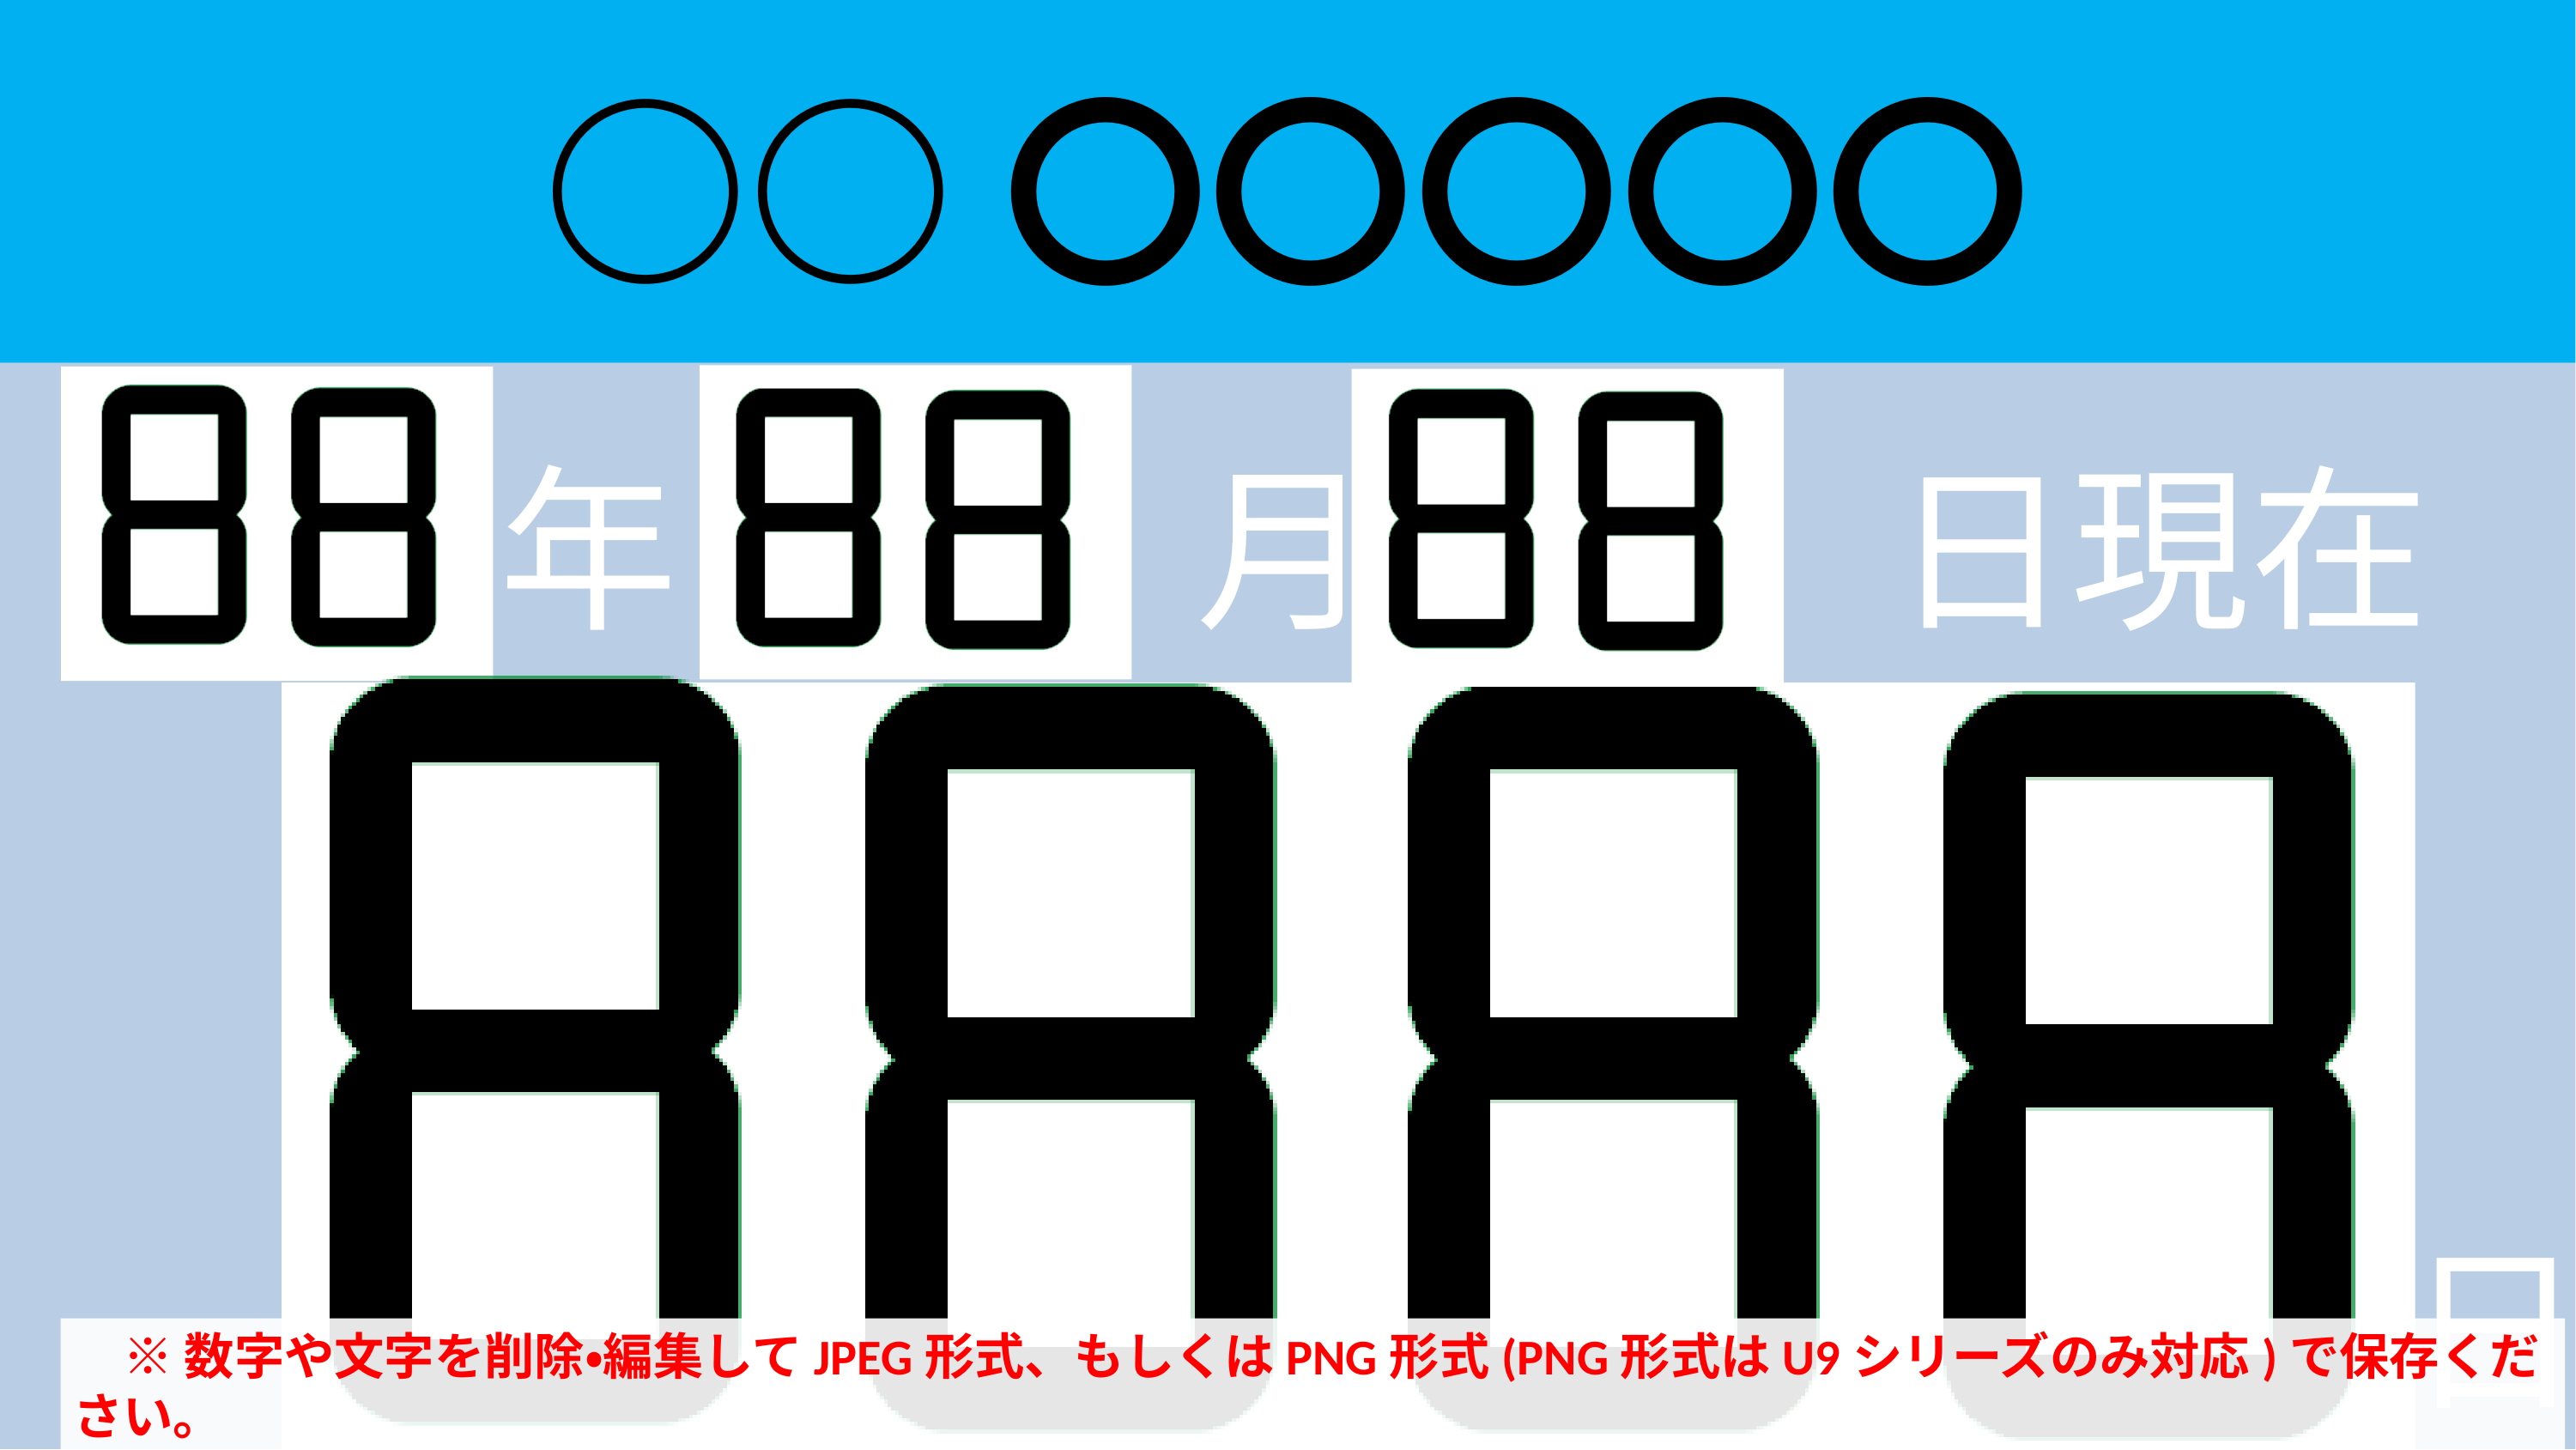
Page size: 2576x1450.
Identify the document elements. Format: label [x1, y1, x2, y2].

text_box [0, 0, 2576, 1449]
text_box [0, 352, 2416, 1449]
